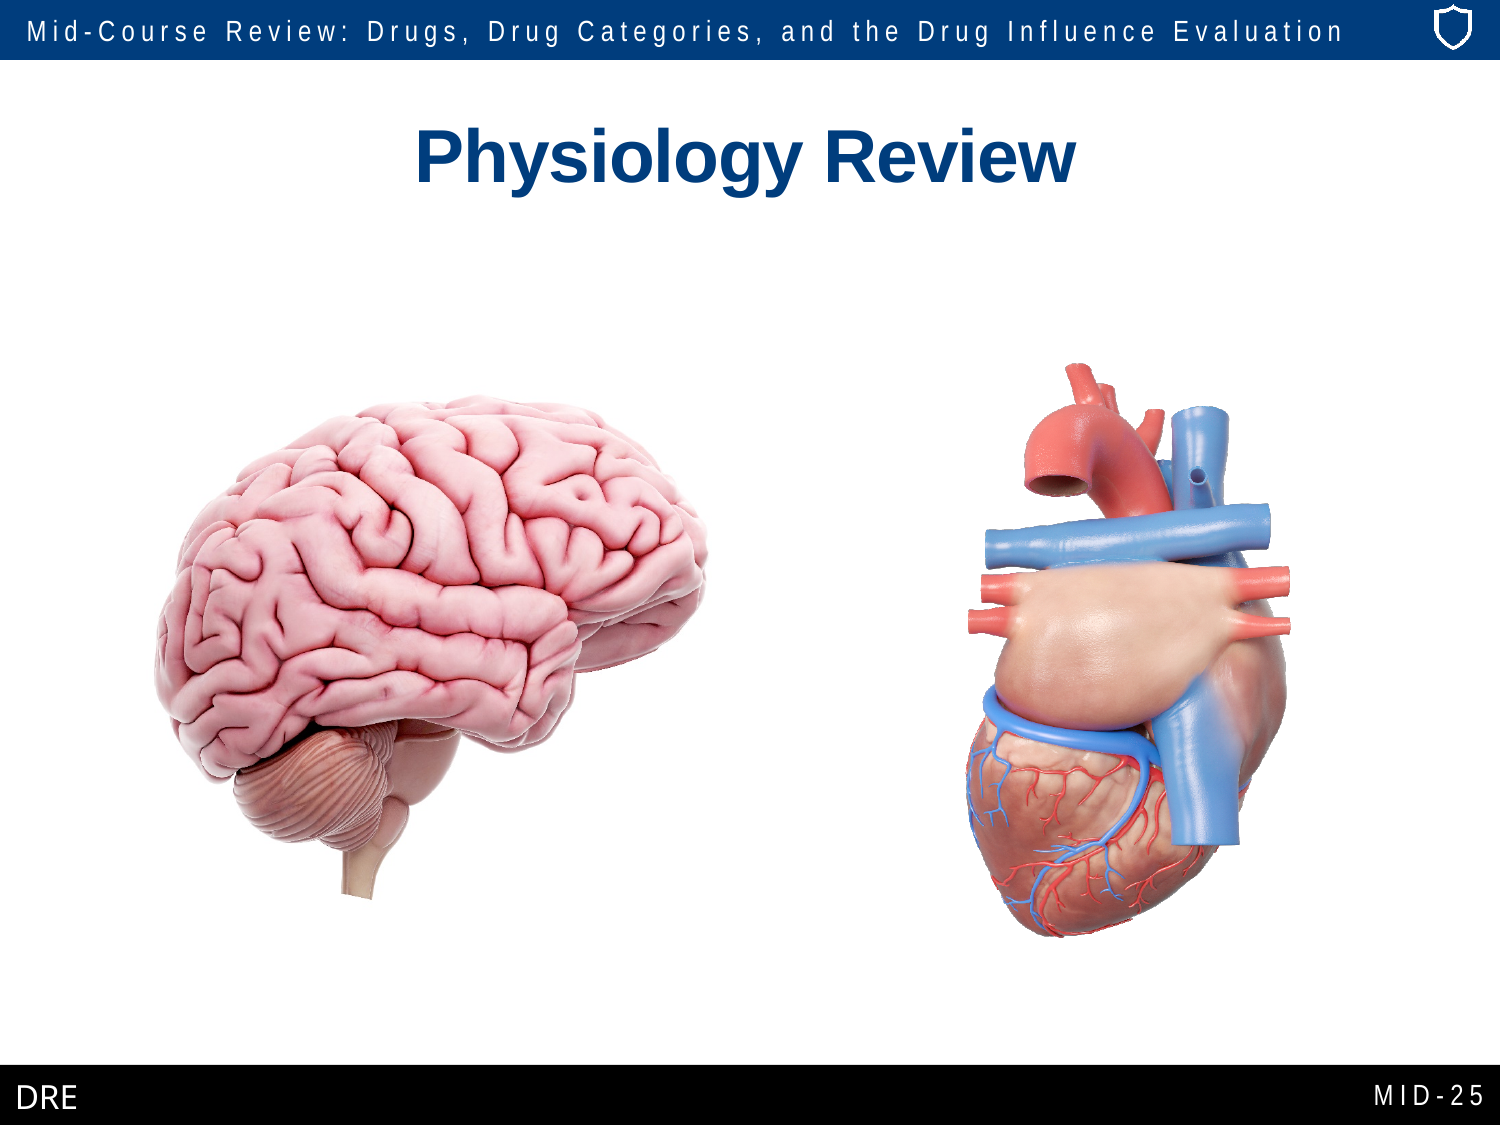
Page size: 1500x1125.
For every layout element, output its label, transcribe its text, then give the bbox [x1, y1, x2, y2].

picture [876, 336, 1347, 963]
title Physiology Review [85, 111, 1406, 207]
picture [1434, 4, 1472, 50]
picture [45, 362, 809, 936]
slide_number MID-25 [1218, 1063, 1499, 1124]
